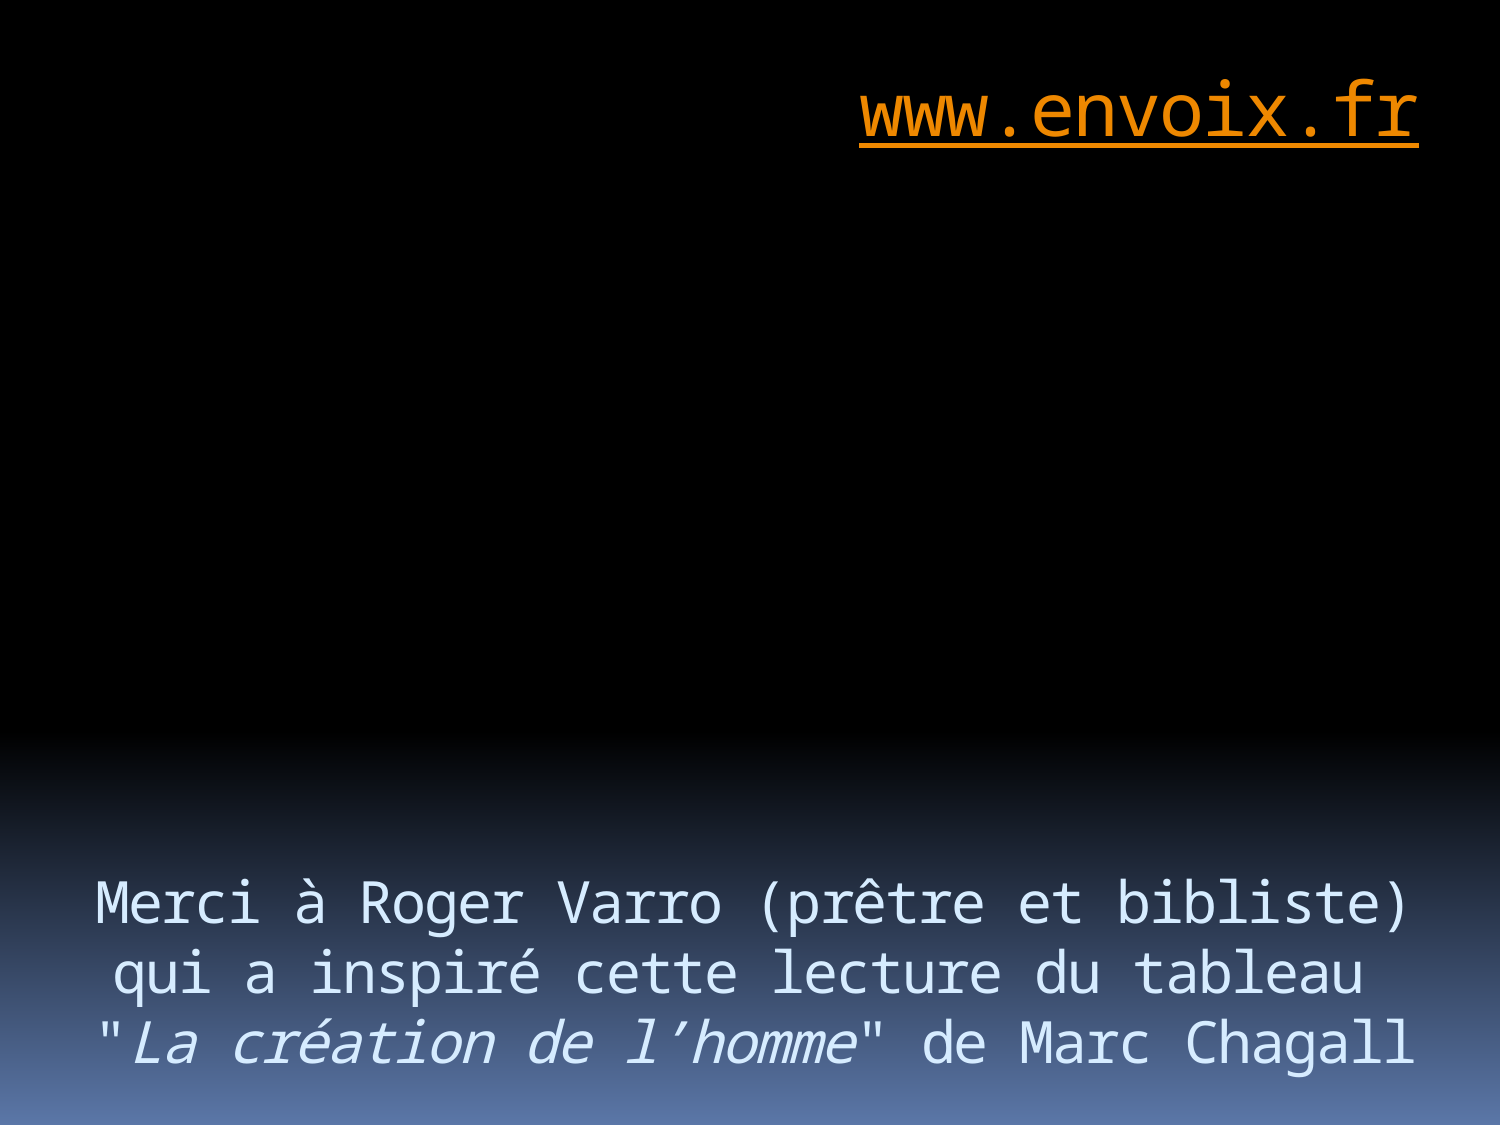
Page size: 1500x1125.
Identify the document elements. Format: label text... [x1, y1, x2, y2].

text_box www.envoix.fr [844, 54, 1447, 220]
text_box Merci à Roger Varro (prêtre et bibliste) qui a inspiré cette lecture du tableau "La création de l’homme" de Marc Chagall [58, 857, 1453, 1094]
